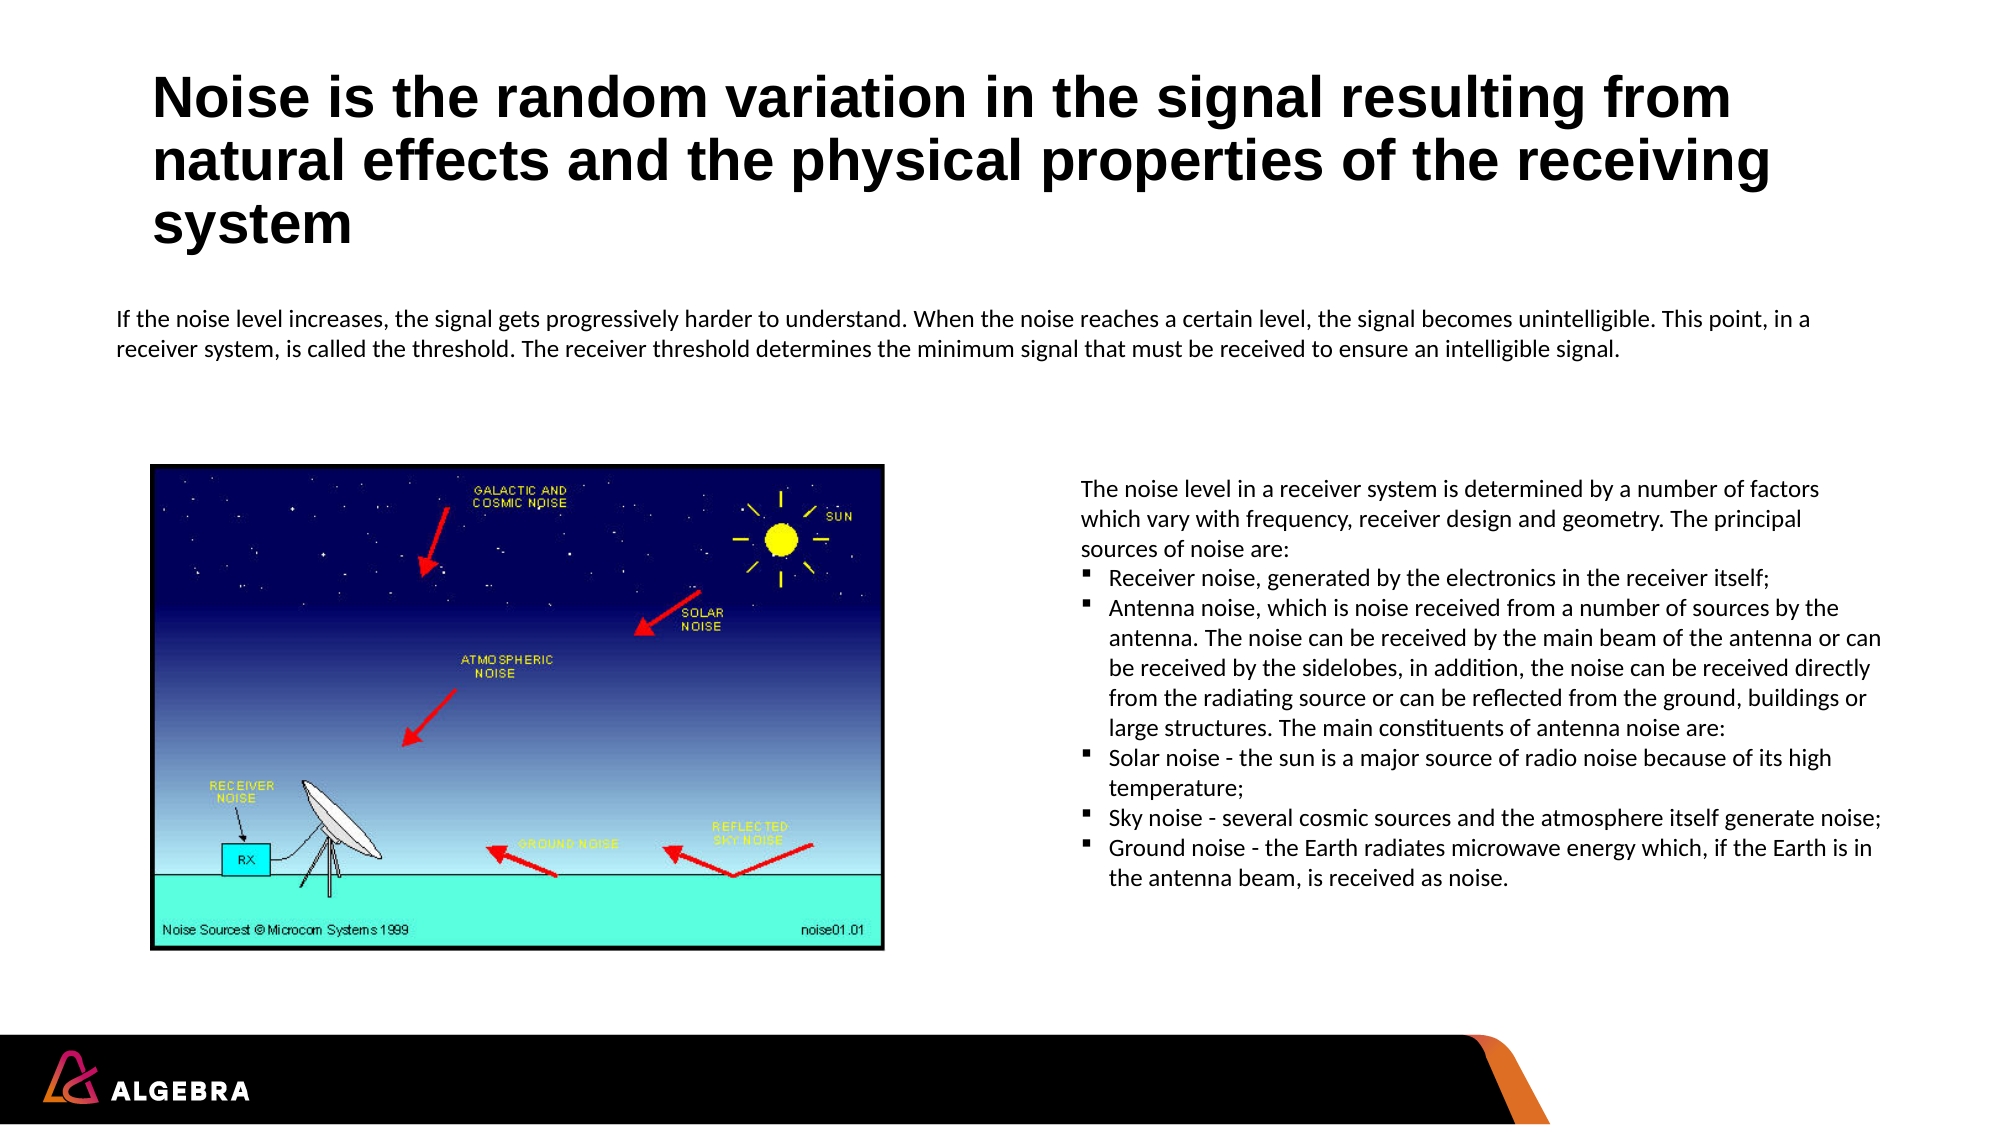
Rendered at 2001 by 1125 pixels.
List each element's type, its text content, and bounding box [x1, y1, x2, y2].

text_box If the noise level increases, the signal gets progressively harder to understand. When the noise reaches a certain level, the signal becomes unintelligible. This point, in a receiver system, is called the threshold. The receiver threshold determines the minimum signal that must be received to ensure an intelligible signal. [101, 294, 1901, 407]
picture [0, 1034, 1733, 1125]
text_box The noise level in a receiver system is determined by a number of factors which vary with frequency, receiver design and geometry. The principal sources of noise are: Receiver noise, generated by the electronics in the receiver itself; Antenna noise, which is noise received from a number of sources by the antenna. The noise can be received by the main beam of the antenna or can be received by the sidelobes, in addition, the noise can be received directly from the radiating source or can be reflected from the ground, buildings or large structures. The main constituents of antenna noise are: Solar noise - the sun is a major source of radio noise because of its high temperature; Sky noise - several cosmic sources and the atmosphere itself generate noise; Ground noise - the Earth radiates microwave energy which, if the Earth is in the antenna beam, is received as noise. [1065, 464, 1901, 912]
picture [150, 464, 886, 952]
title Noise is the random variation in the signal resulting from natural effects and the physical properties of the receiving system [137, 59, 1863, 278]
